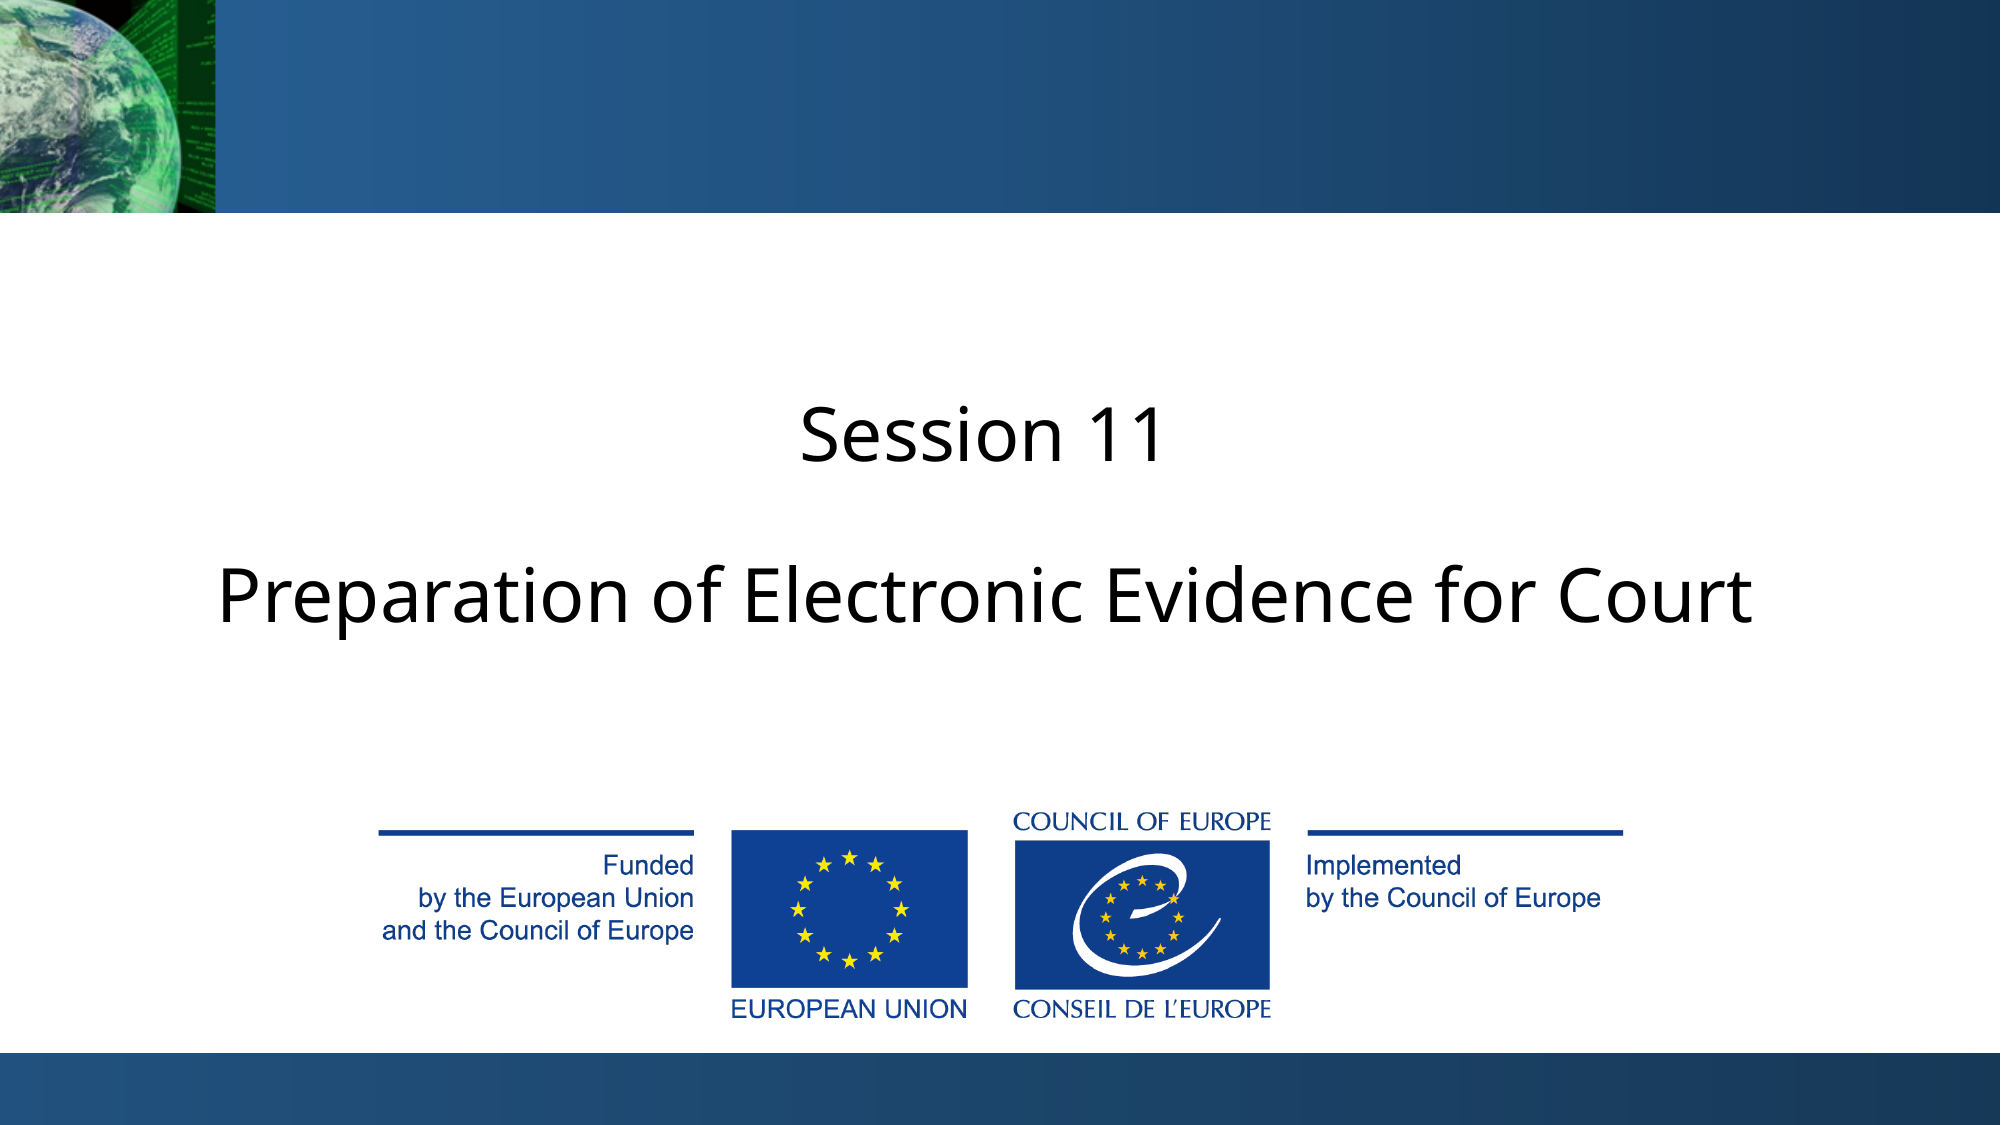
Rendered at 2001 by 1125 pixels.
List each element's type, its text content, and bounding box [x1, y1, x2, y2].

picture [376, 810, 1624, 1020]
text_box Session 11 Preparation of Electronic Evidence for Court [93, 390, 1878, 647]
picture [0, 0, 2000, 213]
